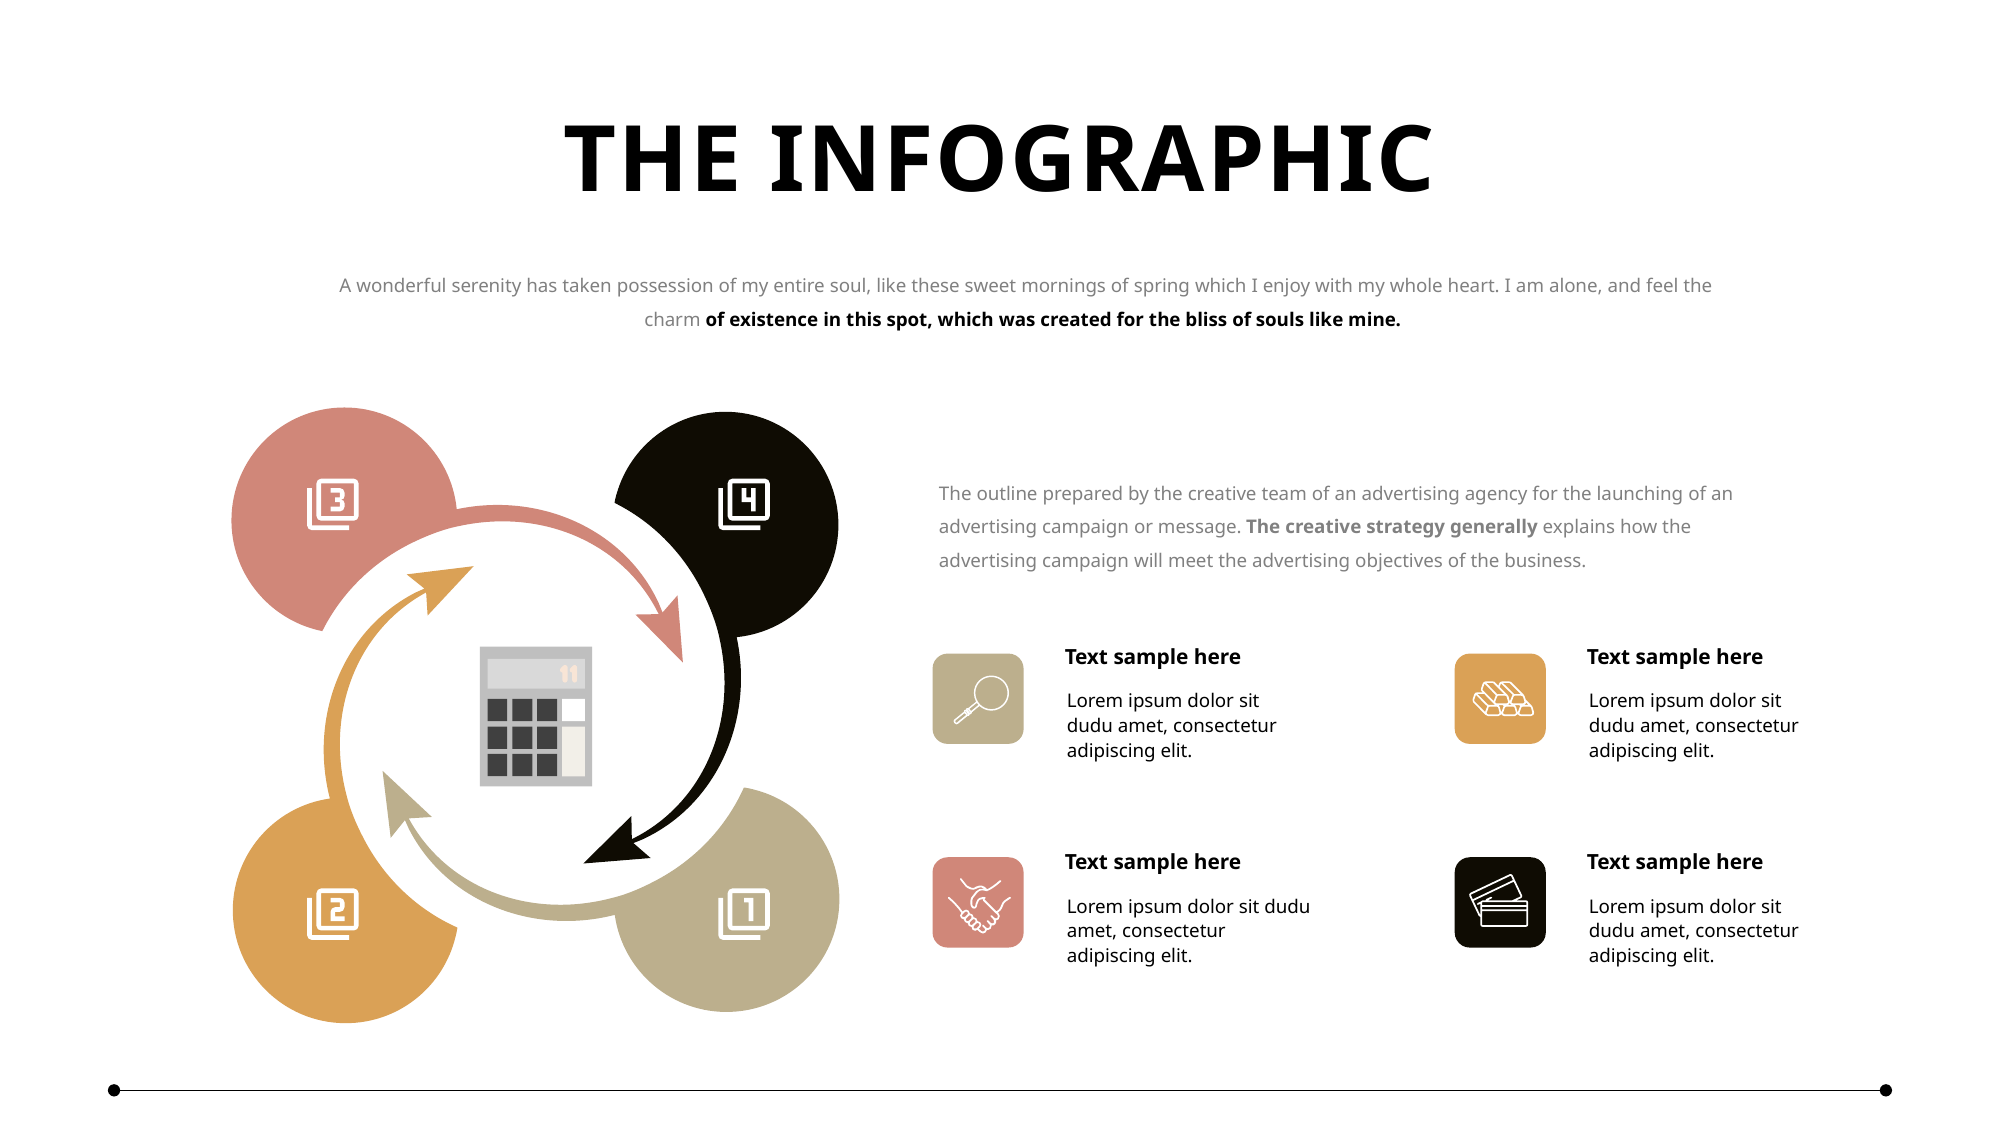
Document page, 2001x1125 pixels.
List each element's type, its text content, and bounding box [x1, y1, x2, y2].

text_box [479, 646, 593, 787]
text_box The outline prepared by the creative team of an advertising agency for the launching of an advertising campaign or message. The creative strategy generally explains how the advertising campaign will meet the advertising objectives of the business. [924, 462, 1774, 579]
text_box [230, 407, 842, 1026]
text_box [1049, 636, 1415, 770]
text_box A wonderful serenity has taken possession of my entire soul, like these sweet mornings of spring which I enjoy with my whole heart. I am alone, and feel the charm of existence in this spot, which was created for the bliss of souls like mine. [314, 255, 1736, 338]
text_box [932, 857, 1024, 948]
text_box THE INFOGRAPHIC [548, 92, 1452, 217]
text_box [1572, 636, 1937, 770]
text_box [932, 653, 1024, 744]
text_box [1454, 857, 1546, 948]
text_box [1454, 653, 1546, 744]
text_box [1572, 841, 1937, 967]
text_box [1049, 841, 1415, 967]
